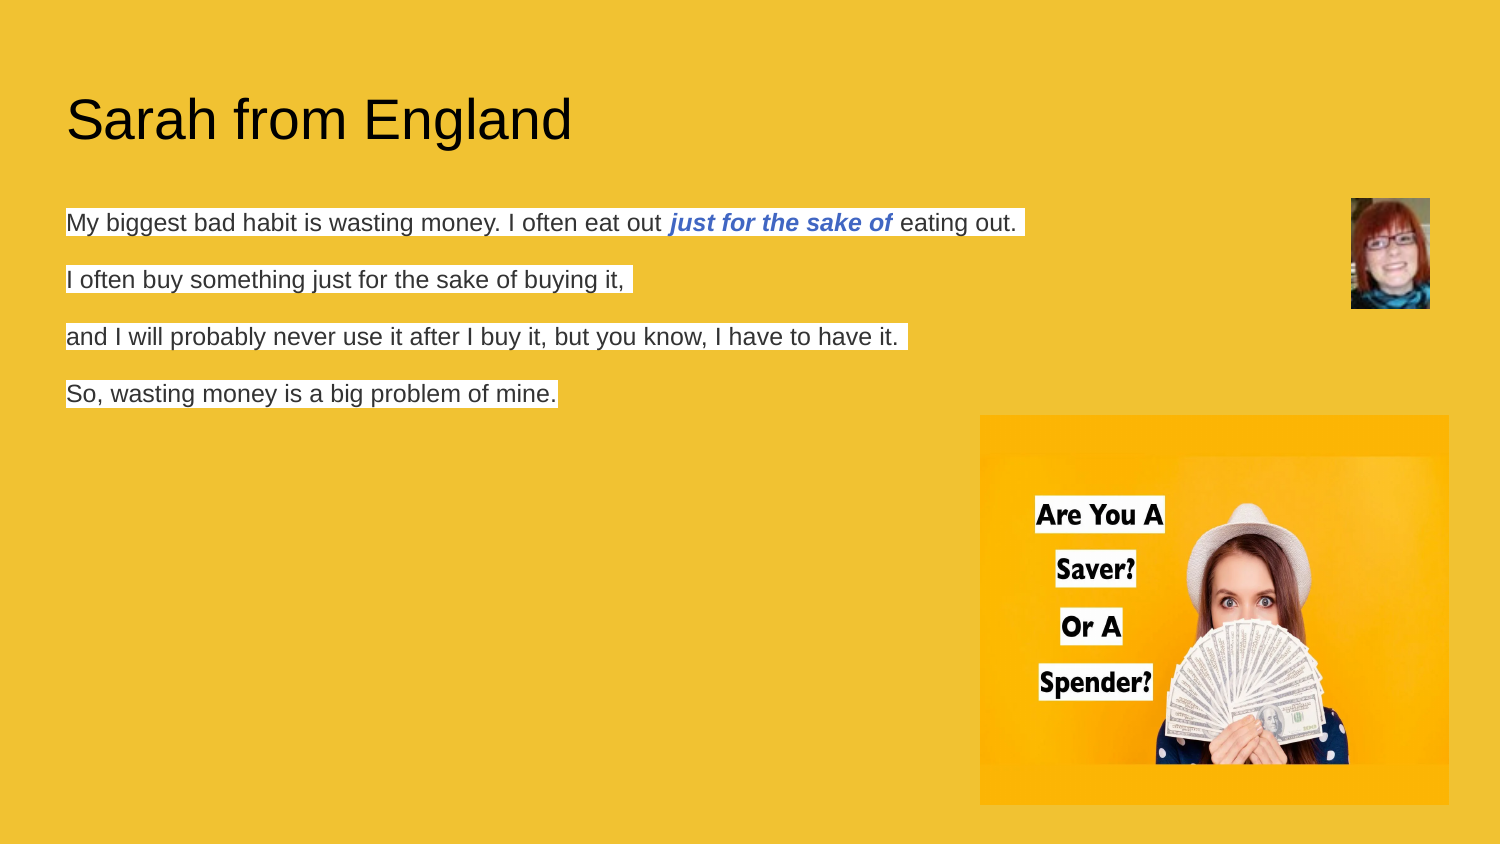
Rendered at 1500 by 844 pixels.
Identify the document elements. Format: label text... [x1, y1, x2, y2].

picture [1351, 198, 1430, 309]
list My biggest bad habit is wasting money. I often eat out just for the sake of eating out. I often buy something just for the sake of buying it, and I will probably never use it after I buy it, but you know, I have to have it. So, wasting money is a big problem of mine. [51, 189, 1449, 726]
title Sarah from England [51, 72, 1449, 167]
picture [980, 415, 1450, 806]
